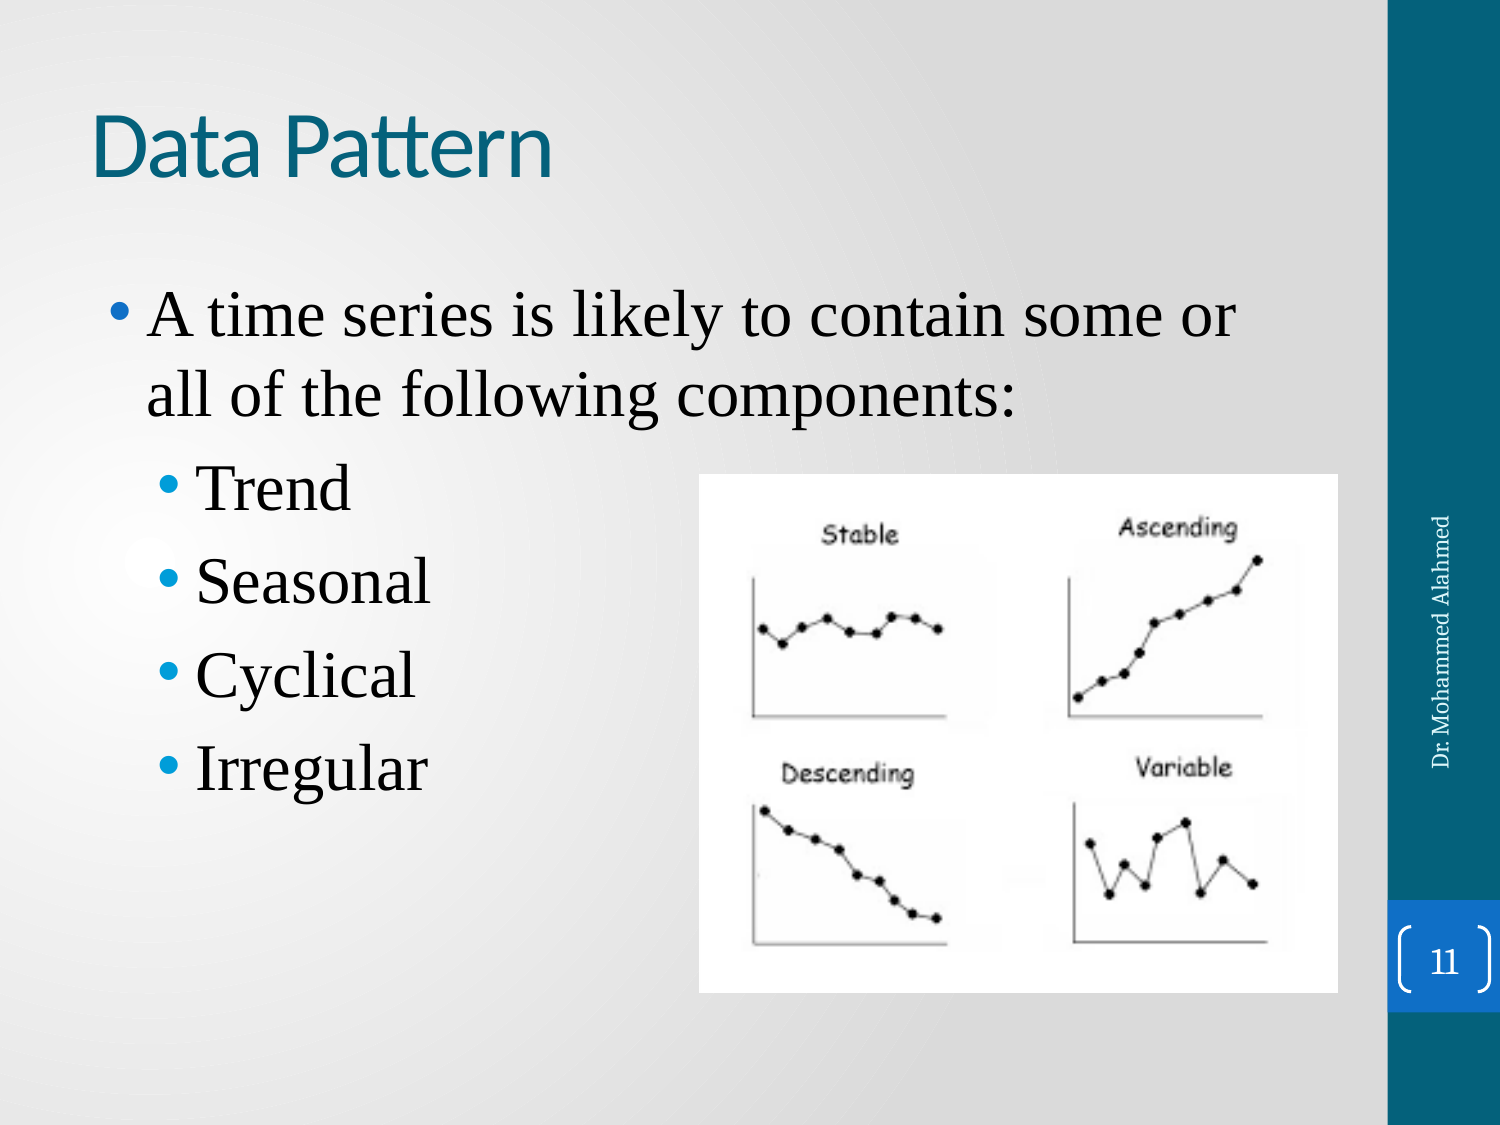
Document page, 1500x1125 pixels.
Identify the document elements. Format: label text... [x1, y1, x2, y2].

list A time series is likely to contain some or all of the following components: Trend Seasonal Cyclical Irregular [75, 262, 1325, 1050]
footer Dr. Mohammed Alahmed [1408, 500, 1469, 889]
title Data Pattern [75, 45, 1325, 233]
slide_number 11 [1397, 925, 1492, 994]
picture [699, 474, 1338, 993]
